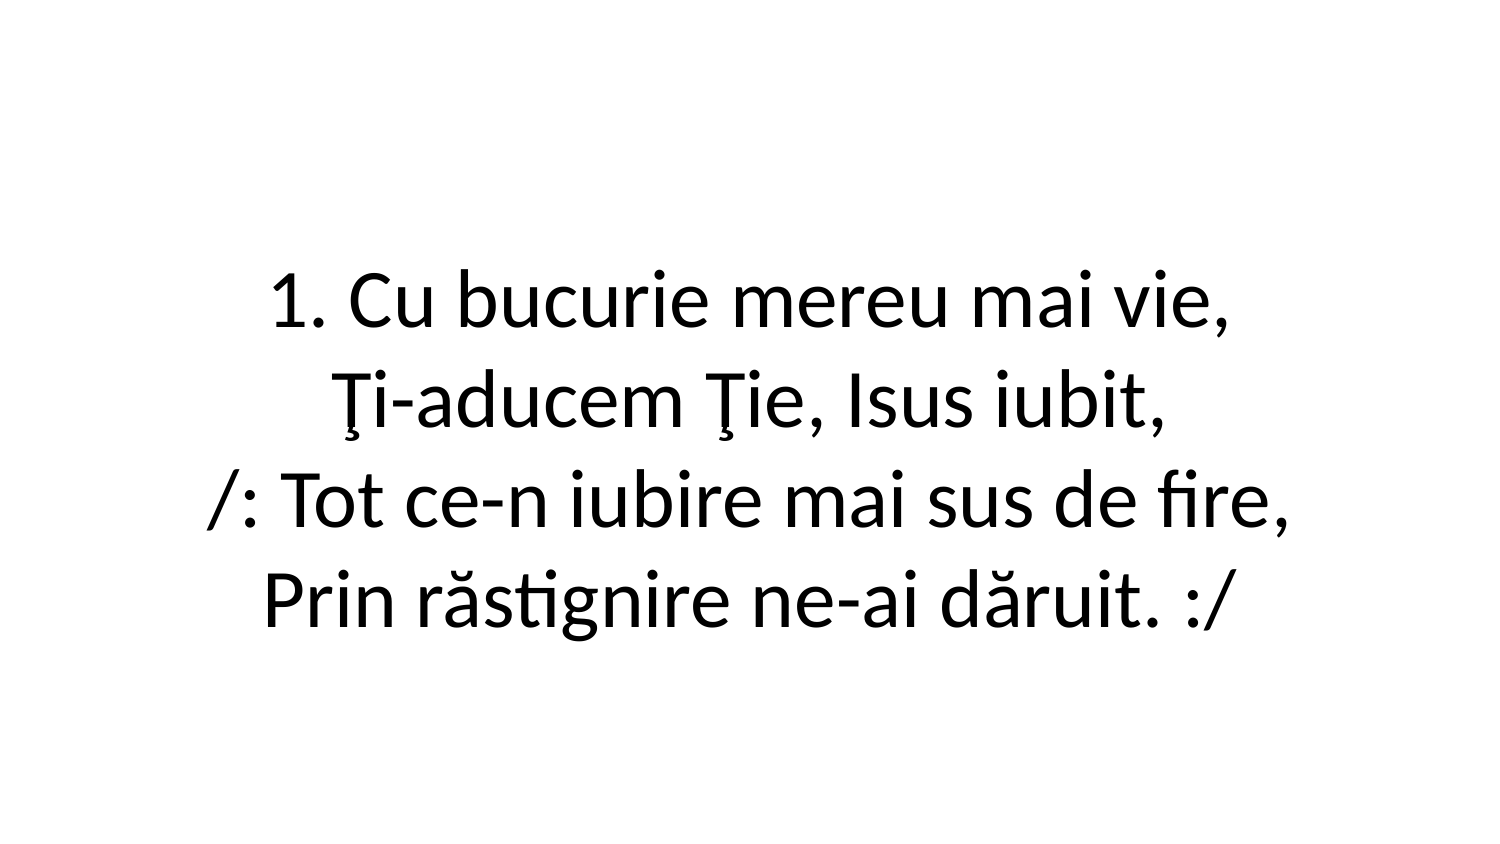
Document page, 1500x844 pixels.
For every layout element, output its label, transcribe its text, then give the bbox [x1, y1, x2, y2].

text_box 1. Cu bucurie mereu mai vie, Ţi-aducem Ţie, Isus iubit, /: Tot ce-n iubire mai sus de fire, Prin răstignire ne-ai dăruit. :/ [192, 192, 1308, 652]
